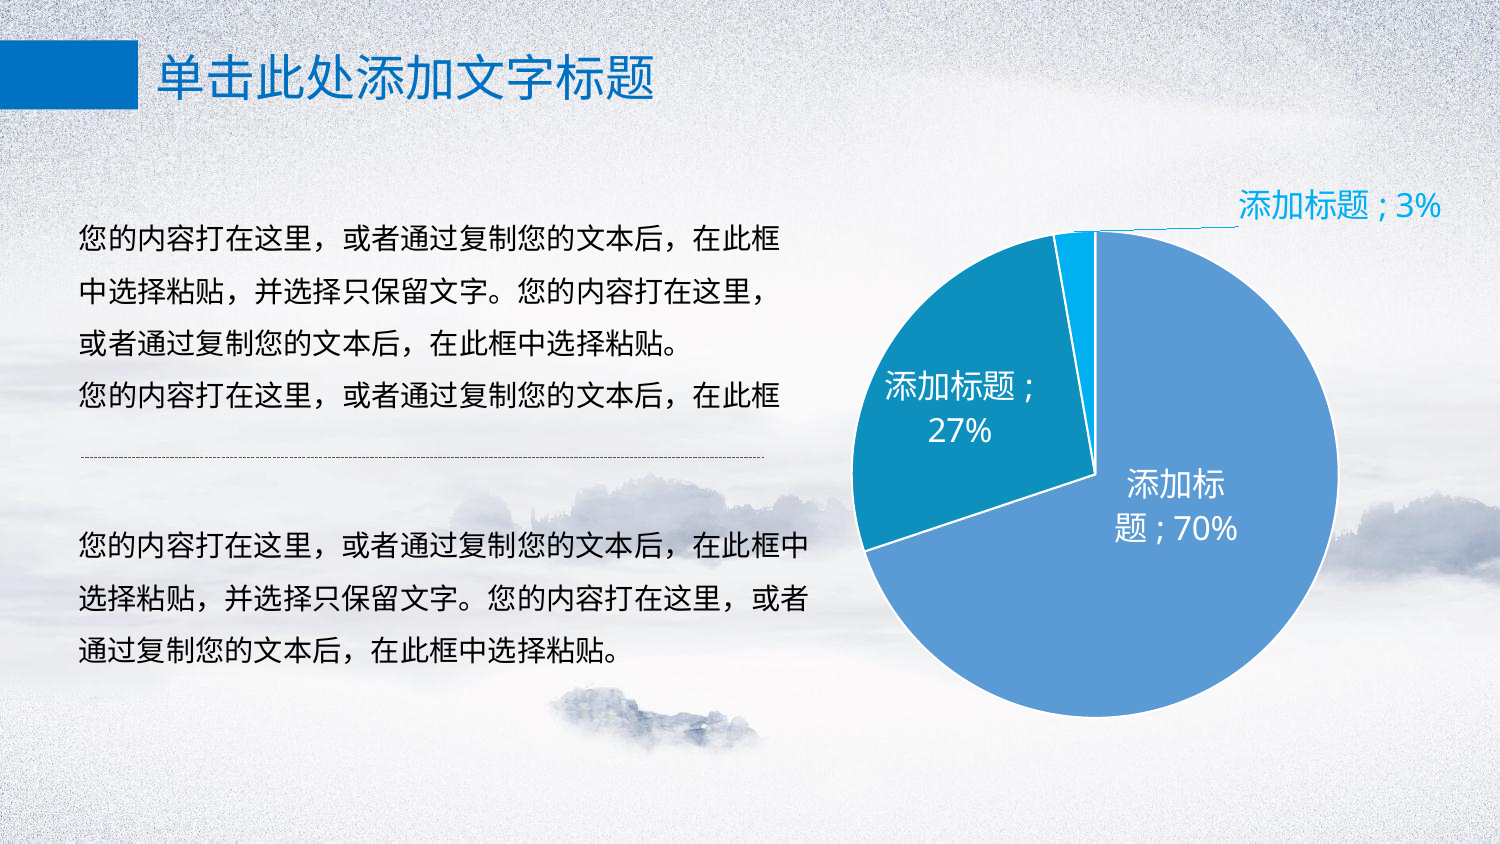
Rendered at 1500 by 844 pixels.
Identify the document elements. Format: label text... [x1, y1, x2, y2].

chart [722, 92, 1500, 785]
text_box 您的内容打在这里，或者通过复制您的文本后，在此框中选择粘贴，并选择只保留文字。您的内容打在这里，或者通过复制您的文本后，在此框中选择粘贴。 您的内容打在这里，或者通过复制您的文本后，在此框 [67, 197, 722, 419]
picture [0, 0, 1500, 844]
text_box 您的内容打在这里，或者通过复制您的文本后，在此框中 选择粘贴，并选择只保留文字。您的内容打在这里，或者 通过复制您的文本后，在此框中选择粘贴。 [67, 504, 722, 674]
